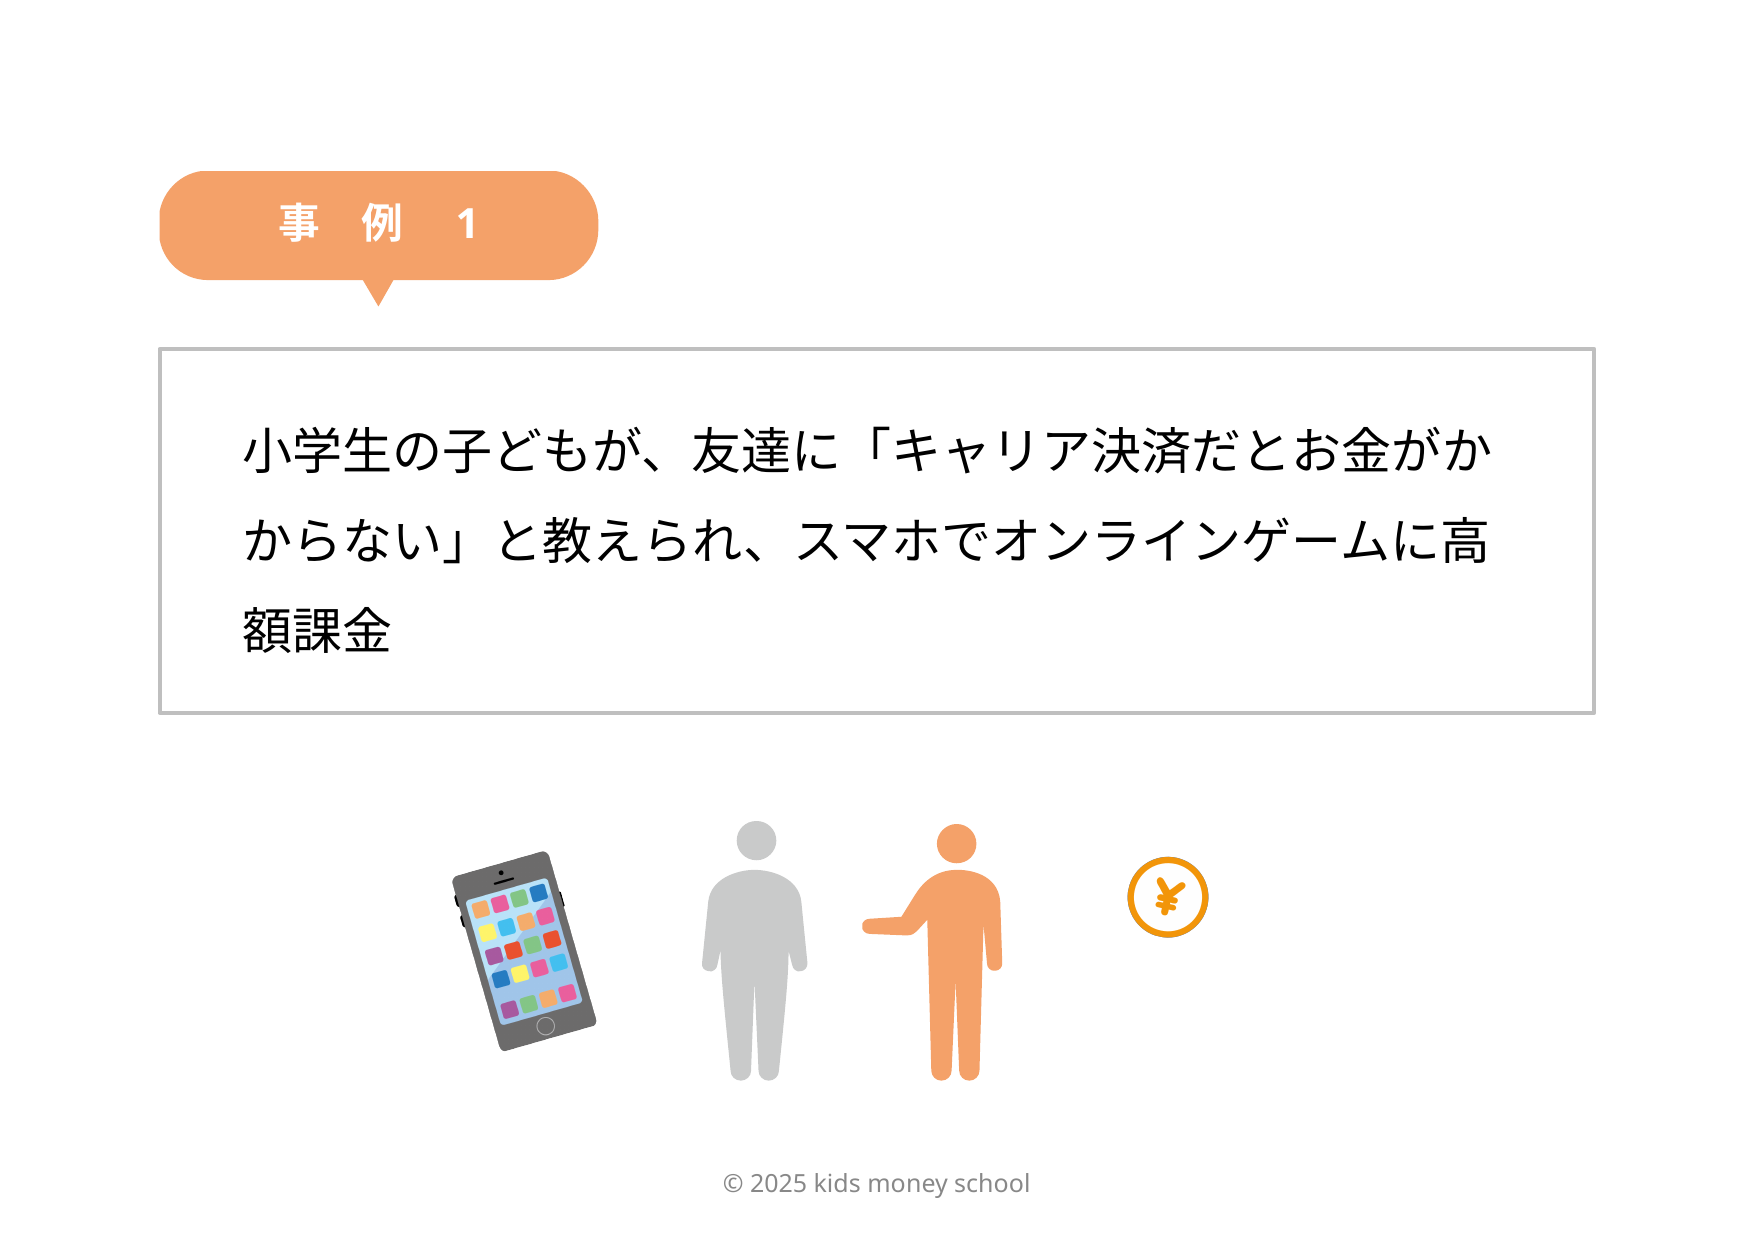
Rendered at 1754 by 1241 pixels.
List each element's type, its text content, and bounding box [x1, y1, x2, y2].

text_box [159, 157, 599, 308]
text_box \\ [158, 347, 1596, 715]
picture [862, 824, 1003, 1081]
picture [701, 821, 808, 1081]
text_box 小学生の子どもが、友達に「キャリア決済だとお金がかからない」と教えられ、スマホでオンラインゲームに高額課金 [227, 410, 1527, 639]
picture [449, 850, 598, 1052]
picture [1121, 850, 1215, 945]
